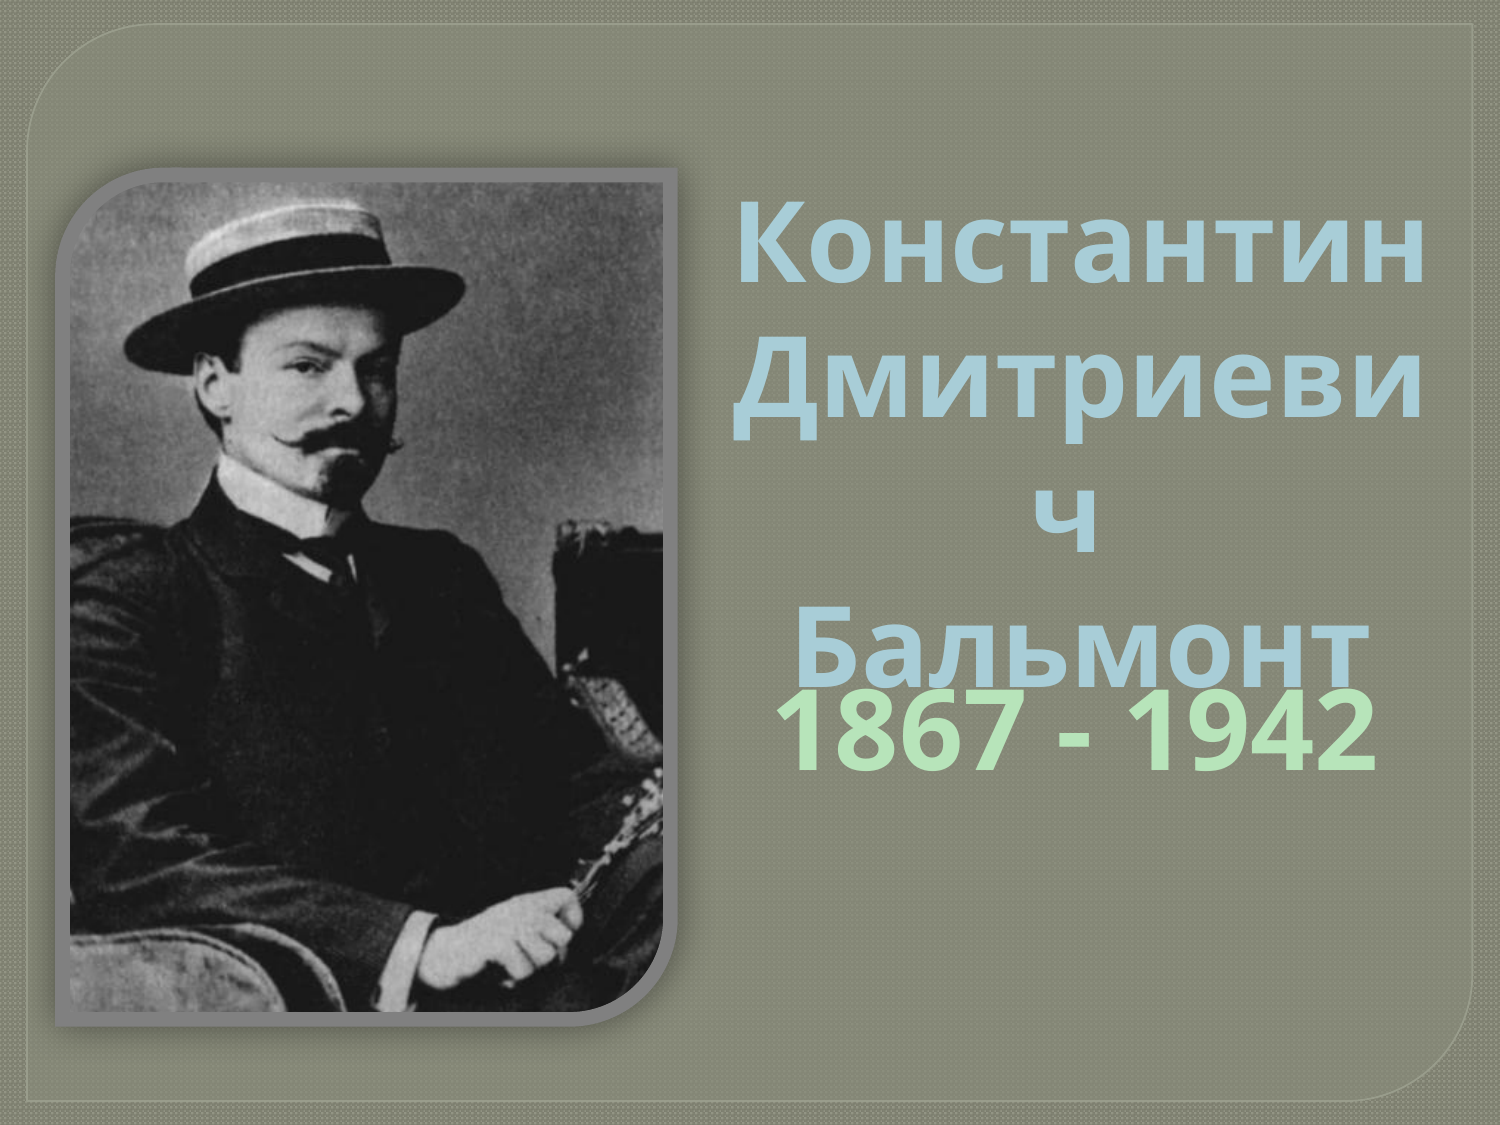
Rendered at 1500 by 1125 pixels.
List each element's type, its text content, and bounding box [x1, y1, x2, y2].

text_box Константин Дмитриевич Бальмонт [712, 162, 1450, 718]
text_box 1867 - 1942 [712, 649, 1438, 800]
picture [62, 174, 671, 1020]
